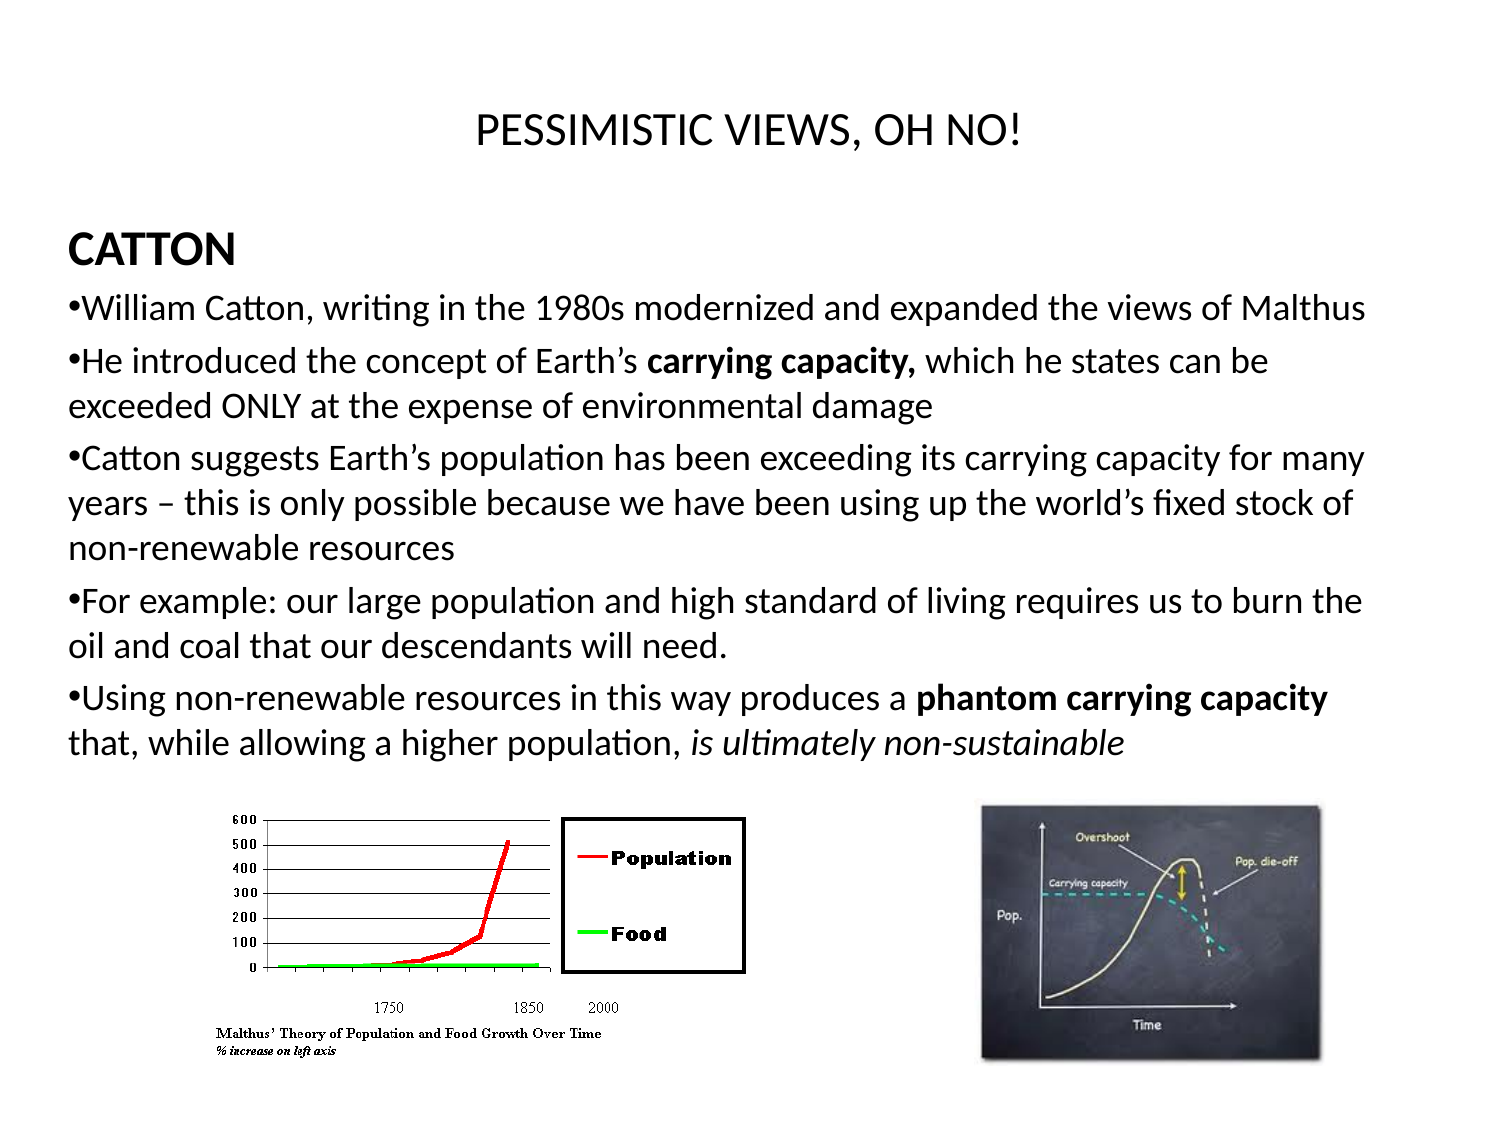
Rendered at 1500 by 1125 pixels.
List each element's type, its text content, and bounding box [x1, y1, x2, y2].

picture [974, 798, 1326, 1067]
picture [206, 786, 765, 1070]
title PESSIMISTIC VIEWS, OH NO! [112, 90, 1388, 208]
subtitle CATTON William Catton, writing in the 1980s modernized and expanded the views of Malthus He introduced the concept of Earth’s carrying capacity, which he states can be exceeded ONLY at the expense of environmental damage Catton suggests Earth’s population has been exceeding its carrying capacity for many years – this is only possible because we have been using up the world’s fixed stock of non-renewable resources For example: our large population and high standard of living requires us to burn the oil and coal that our descendants will need. Using non-renewable resources in this way produces a phantom carrying capacity that, while allowing a higher population, is ultimately non-sustainable [53, 208, 1424, 929]
